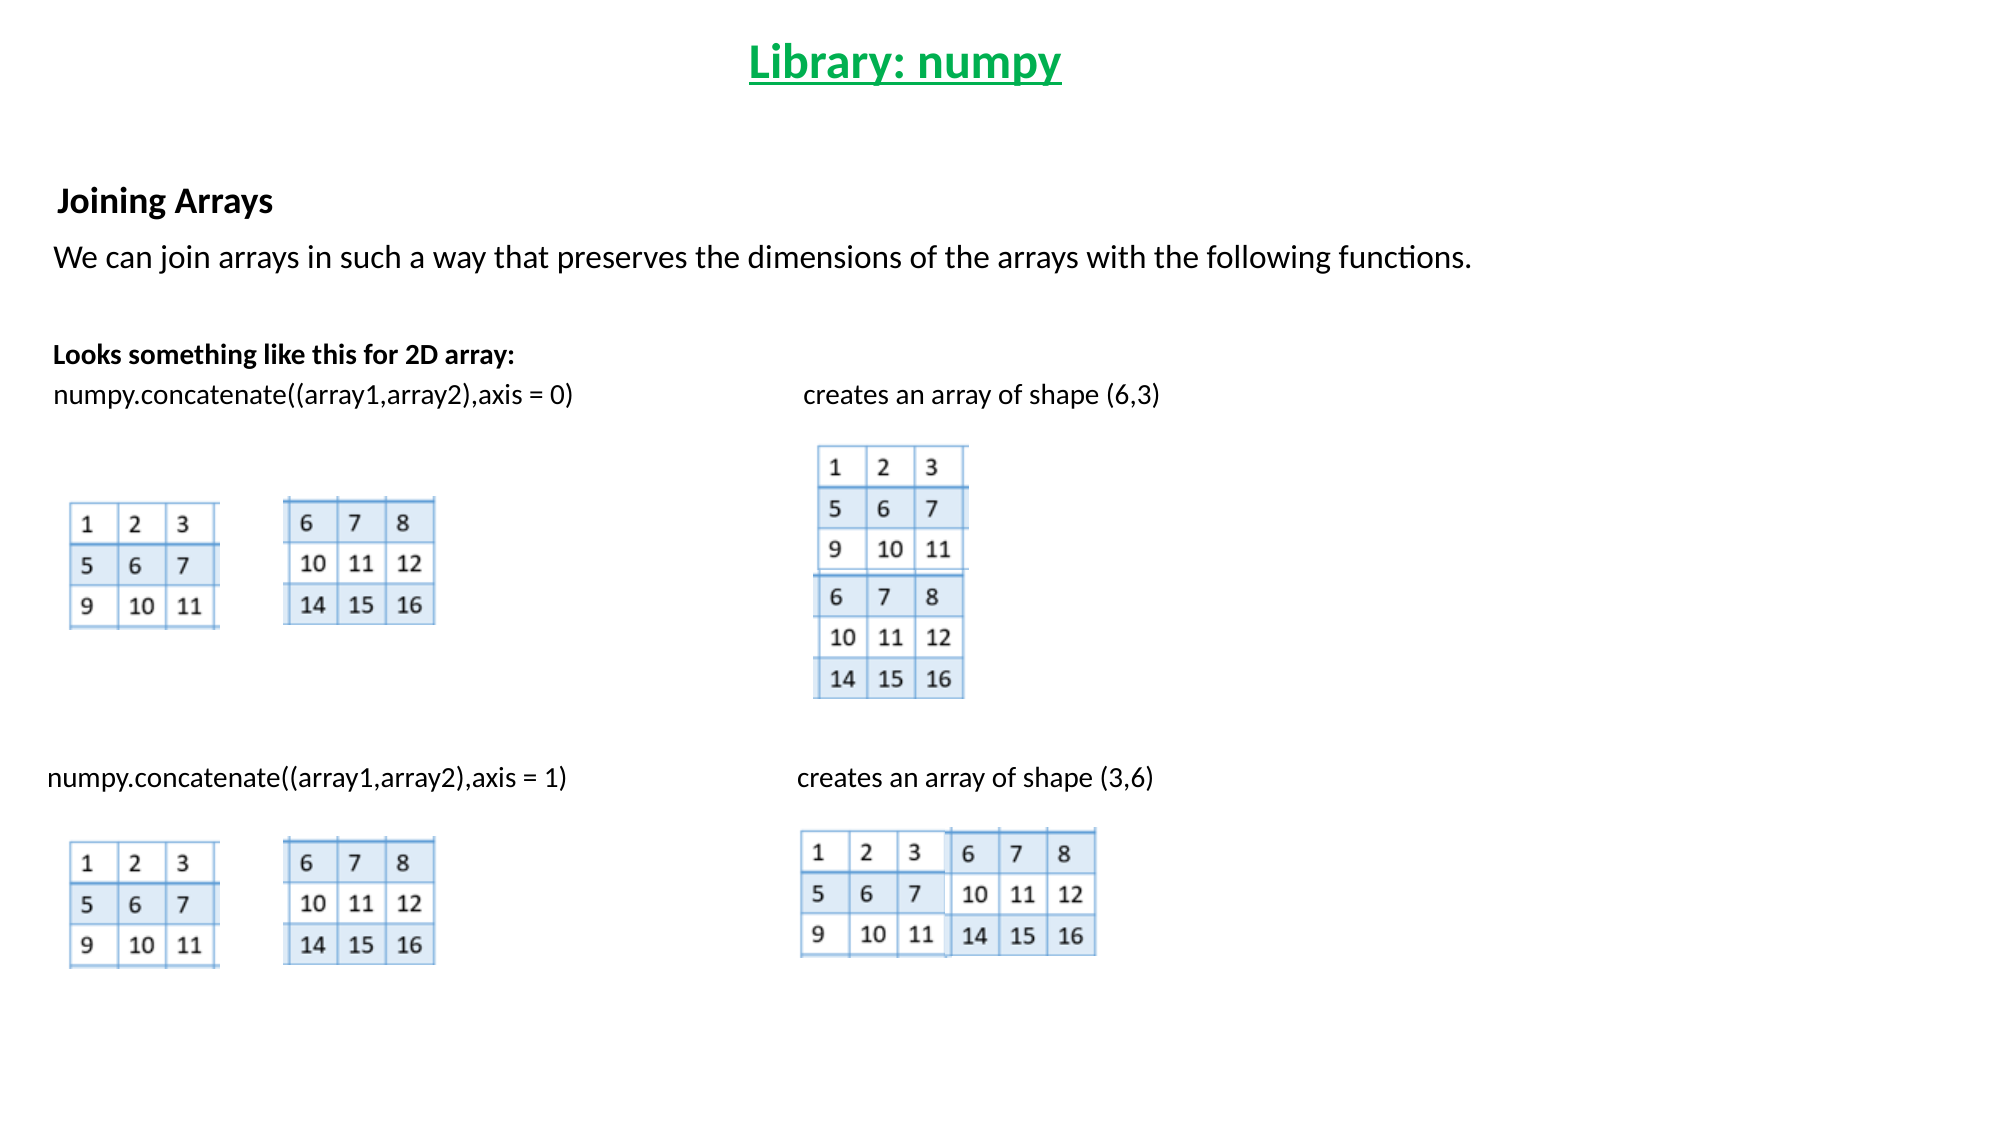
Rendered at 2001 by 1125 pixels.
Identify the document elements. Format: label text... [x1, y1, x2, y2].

text_box Looks something like this for 2D array: [38, 328, 585, 378]
text_box numpy.concatenate((array1,array2),axis = 1) creates an array of shape (3,6) [32, 751, 1192, 801]
text_box numpy.concatenate((array1,array2),axis = 0) creates an array of shape (6,3) [38, 368, 1192, 418]
picture [283, 836, 441, 965]
text_box Library: numpy [734, 21, 1077, 97]
picture [68, 498, 220, 630]
picture [813, 441, 970, 699]
text_box We can join arrays in such a way that preserves the dimensions of the arrays with the following functions. [38, 227, 1615, 283]
picture [68, 837, 220, 969]
picture [799, 826, 1102, 958]
picture [283, 496, 441, 625]
text_box Joining Arrays [42, 168, 540, 229]
